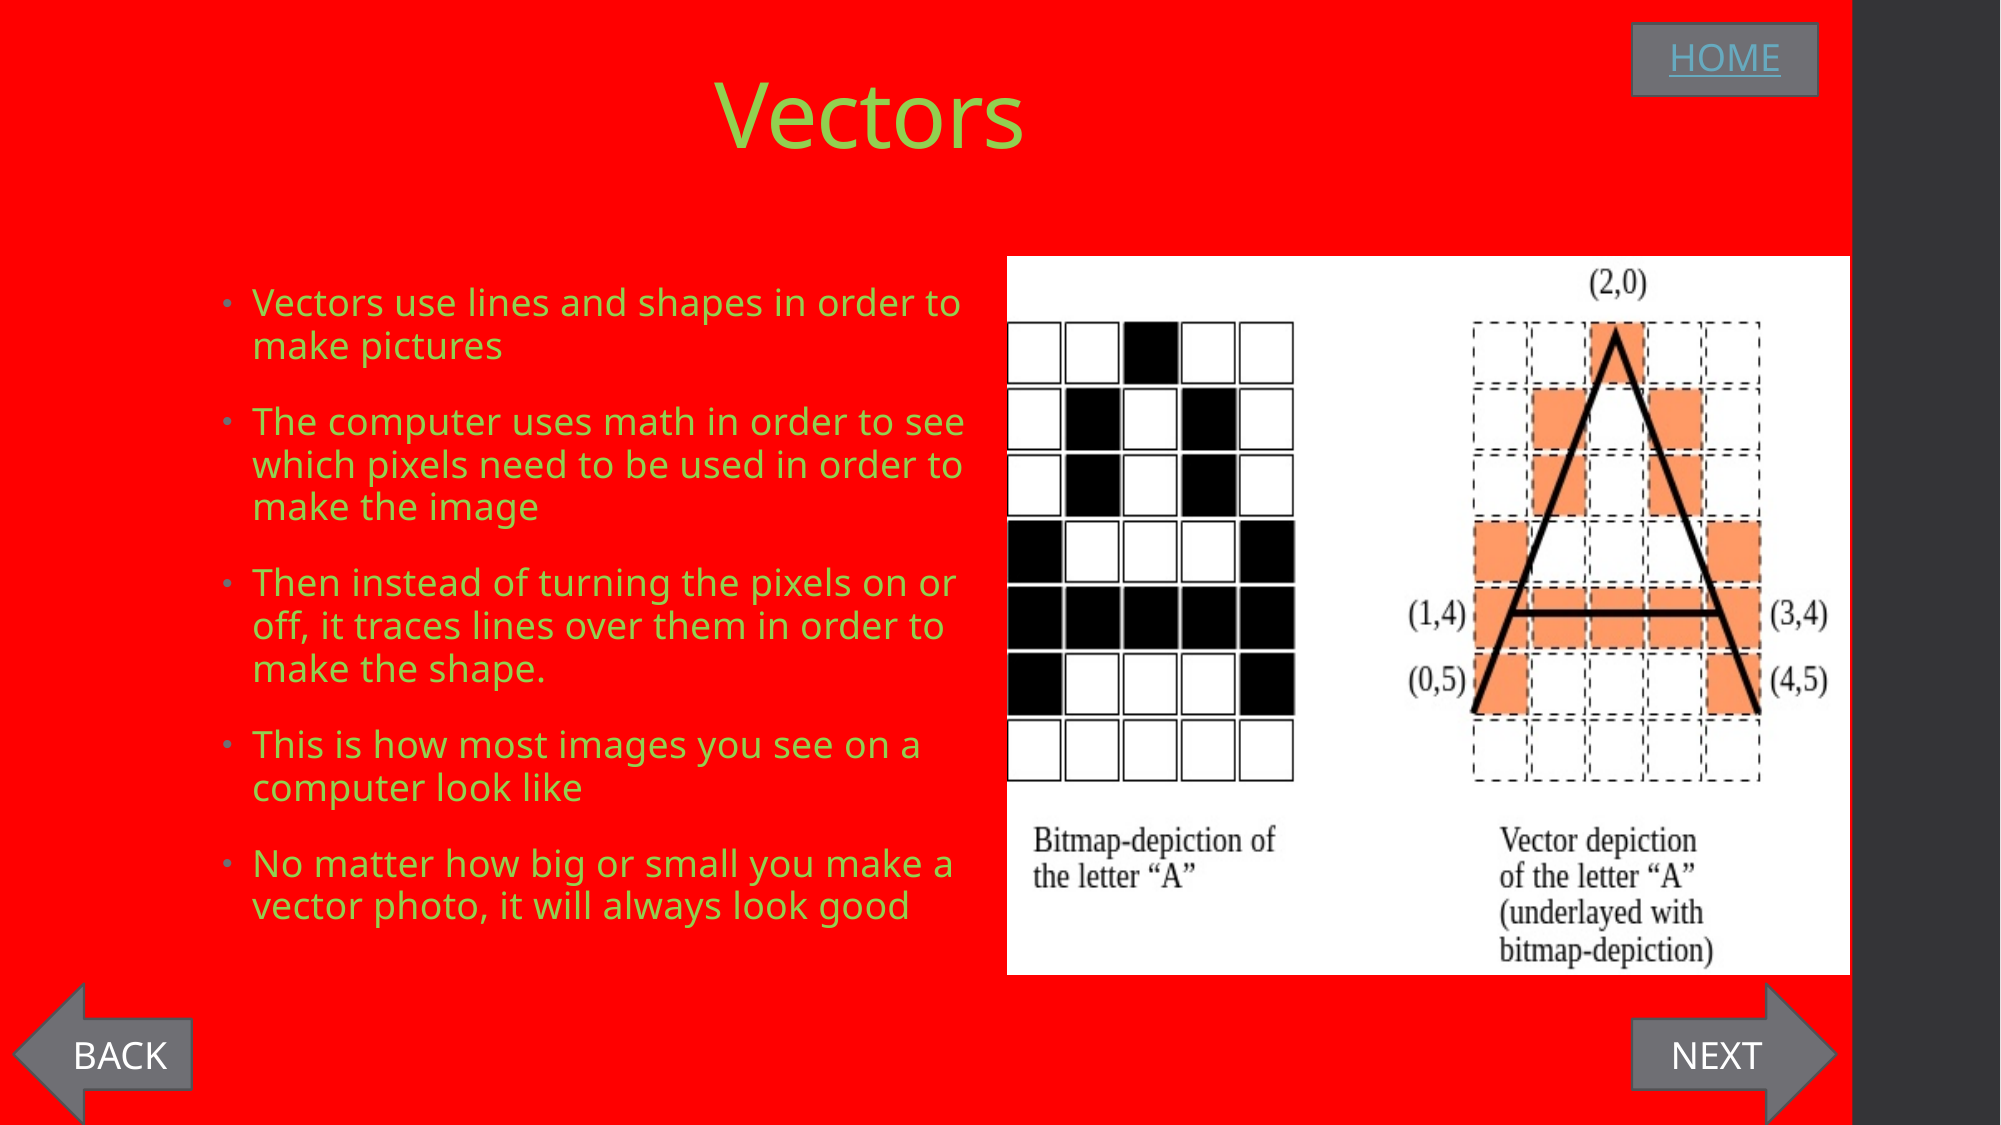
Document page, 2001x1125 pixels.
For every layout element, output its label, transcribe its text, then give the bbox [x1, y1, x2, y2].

title Vectors [198, 0, 1789, 176]
list Vectors use lines and shapes in order to make pictures The computer uses math in order to see which pixels need to be used in order to make the image Then instead of turning the pixels on or off, it traces lines over them in order to make the shape. This is how most images you see on a computer look like No matter how big or small you make a vector photo, it will always look good [207, 275, 994, 1014]
text_box NEXT [1630, 985, 1838, 1125]
text_box BACK [12, 982, 193, 1125]
text_box HOME [1631, 22, 1819, 97]
picture [1007, 255, 1851, 975]
